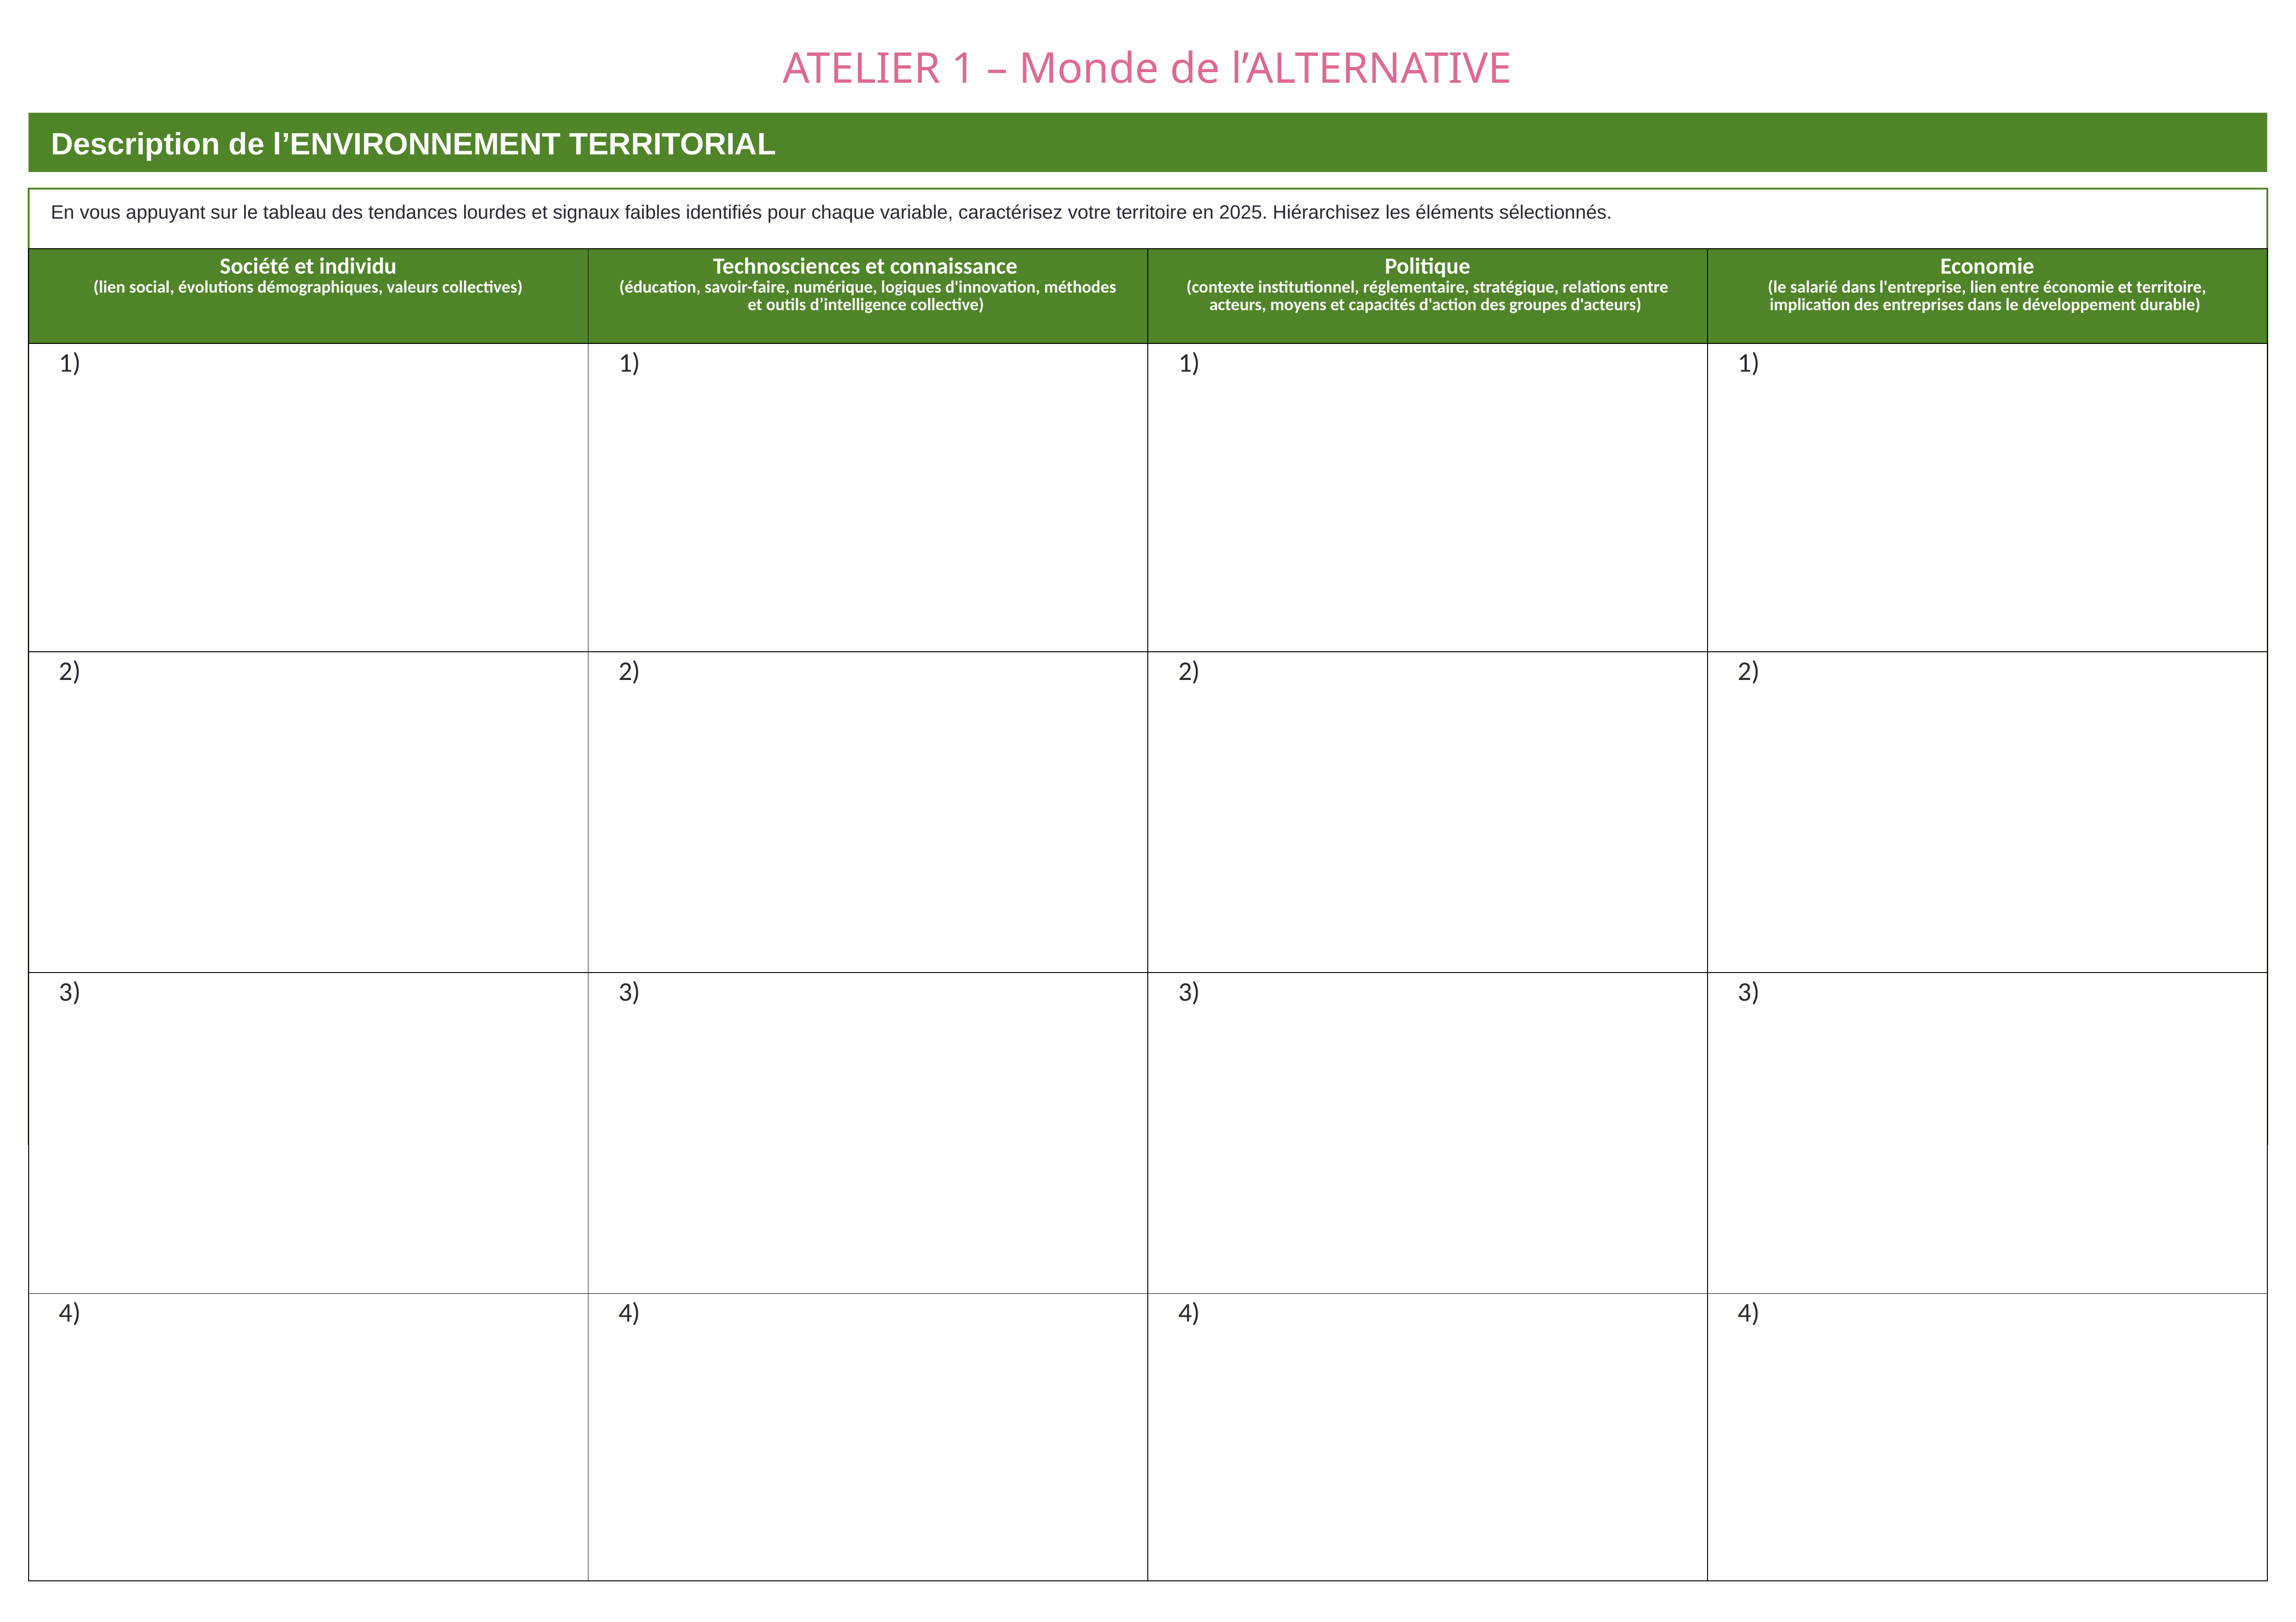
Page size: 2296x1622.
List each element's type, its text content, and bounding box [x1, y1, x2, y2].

table_cell 3) [29, 973, 588, 1293]
table_cell 1) [1148, 344, 1707, 651]
table_cell 1) [588, 344, 1147, 651]
table_cell 2) [588, 652, 1147, 972]
table_cell 4) [588, 1294, 1147, 1580]
table_cell 2) [1708, 652, 2267, 972]
table_cell 1) [29, 344, 588, 651]
list En vous appuyant sur le tableau des tendances lourdes et signaux faibles identifiés pour chaque variable, caractérisez votre territoire en 2025. Hiérarchisez les éléments sélectionnés. [28, 188, 2268, 1145]
title ATELIER 1 – Monde de l’ALTERNATIVE [0, 30, 2296, 102]
table_cell 2) [1148, 652, 1707, 972]
text_box Description de l’ENVIRONNEMENT TERRITORIAL [28, 112, 2267, 172]
table_cell 4) [1148, 1294, 1707, 1580]
table_header Economie (le salarié dans l'entreprise, lien entre économie et territoire, implication des entreprises dans le développement durable) [1708, 249, 2267, 343]
table_header Politique (contexte institutionnel, réglementaire, stratégique, relations entre acteurs, moyens et capacités d'action des groupes d'acteurs) [1148, 249, 1707, 343]
table_cell 4) [29, 1294, 588, 1580]
table_cell 4) [1708, 1294, 2267, 1580]
table_cell 3) [1708, 973, 2267, 1293]
table_header Société et individu (lien social, évolutions démographiques, valeurs collectives) [29, 249, 588, 343]
table_cell 3) [1148, 973, 1707, 1293]
table_cell 2) [29, 652, 588, 972]
table_cell 1) [1708, 344, 2267, 651]
table_cell 3) [588, 973, 1147, 1293]
table_header Technosciences et connaissance (éducation, savoir-faire, numérique, logiques d'innovation, méthodes et outils d’intelligence collective) [588, 249, 1147, 343]
